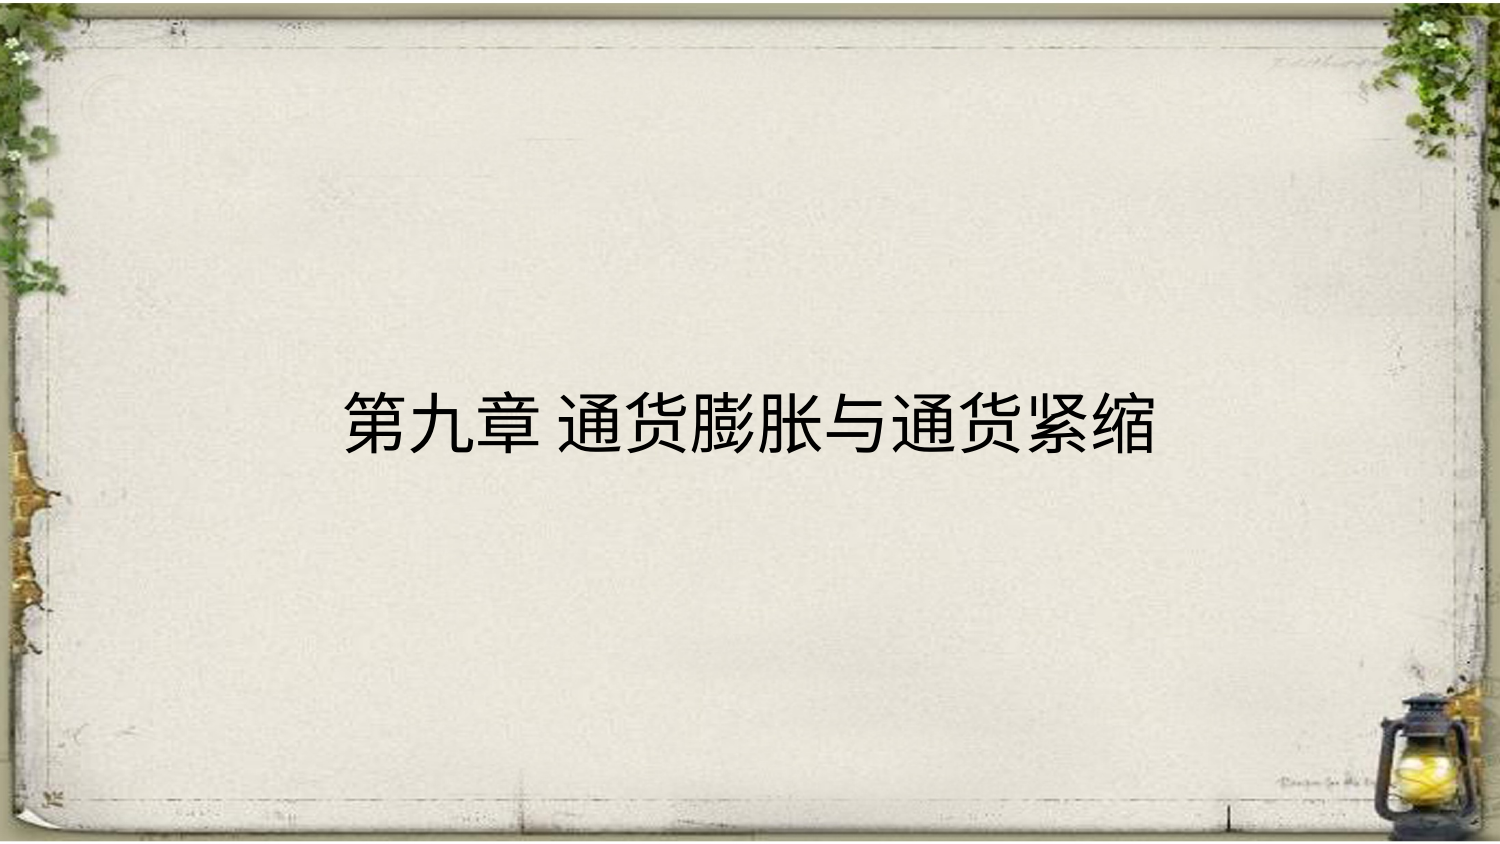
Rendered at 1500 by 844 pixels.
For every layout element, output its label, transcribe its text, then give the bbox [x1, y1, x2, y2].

text_box 第九章 通货膨胀与通货紧缩 [327, 334, 1173, 469]
picture [0, 0, 1500, 844]
